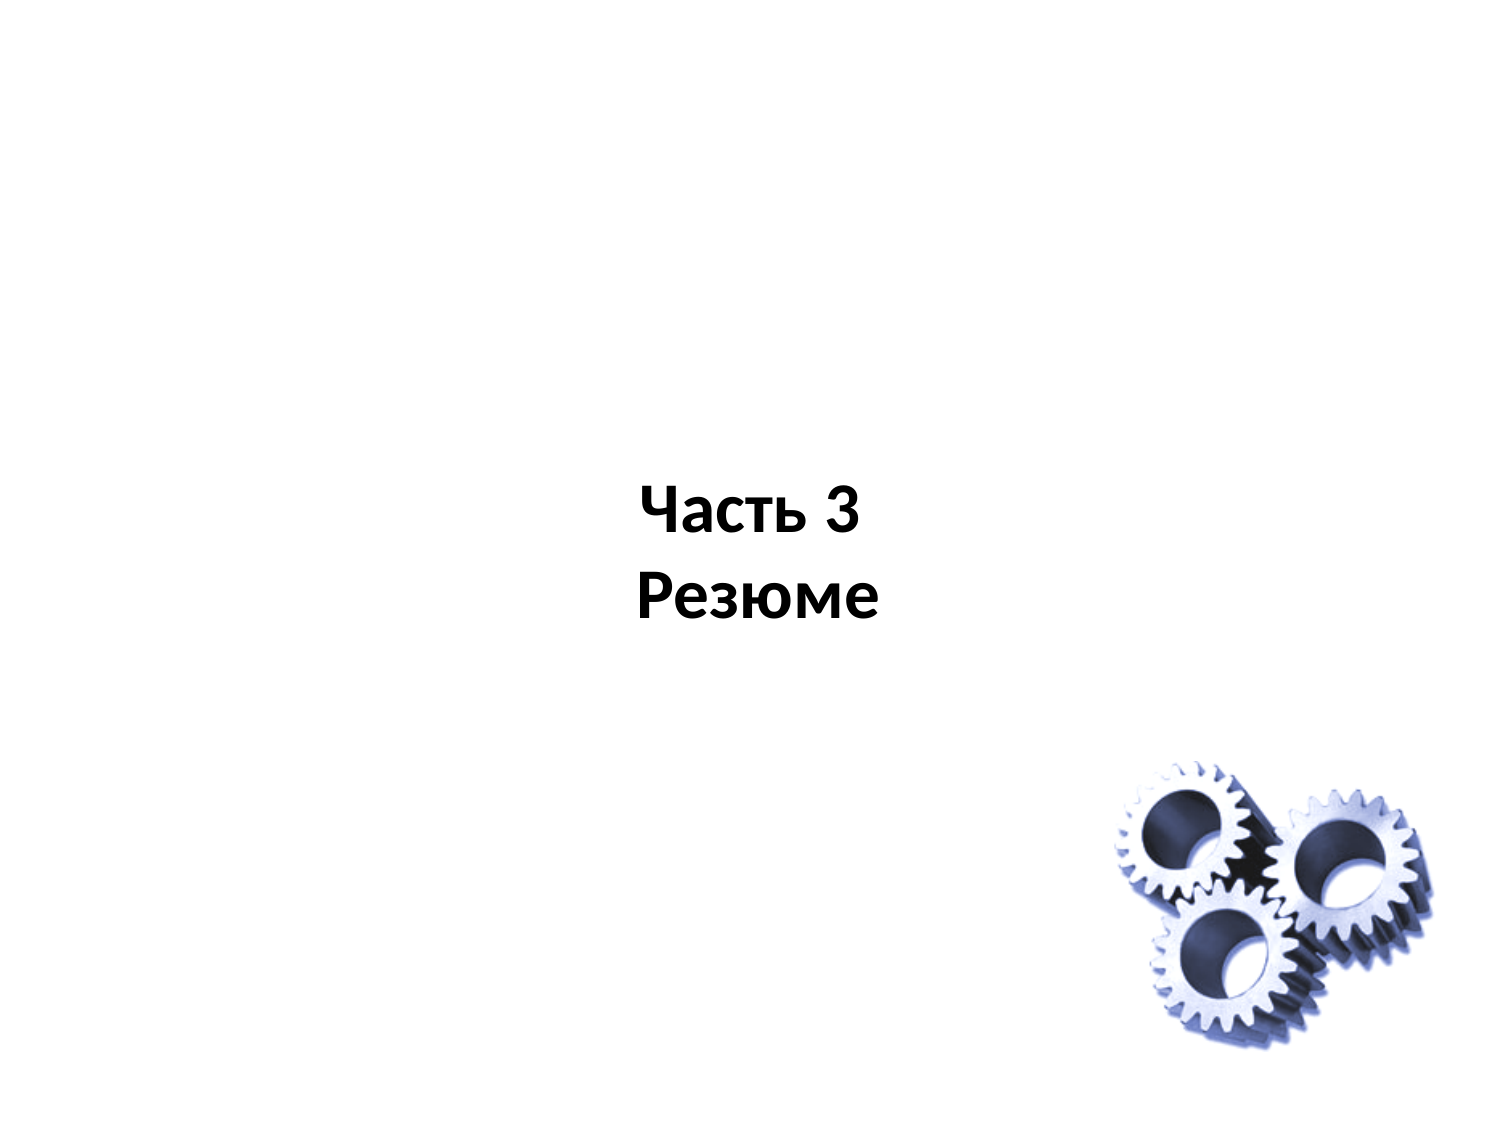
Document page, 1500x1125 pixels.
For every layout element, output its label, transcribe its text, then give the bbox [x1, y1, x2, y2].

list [1112, 761, 1436, 1052]
title Часть 3 Резюме [74, 452, 1426, 641]
